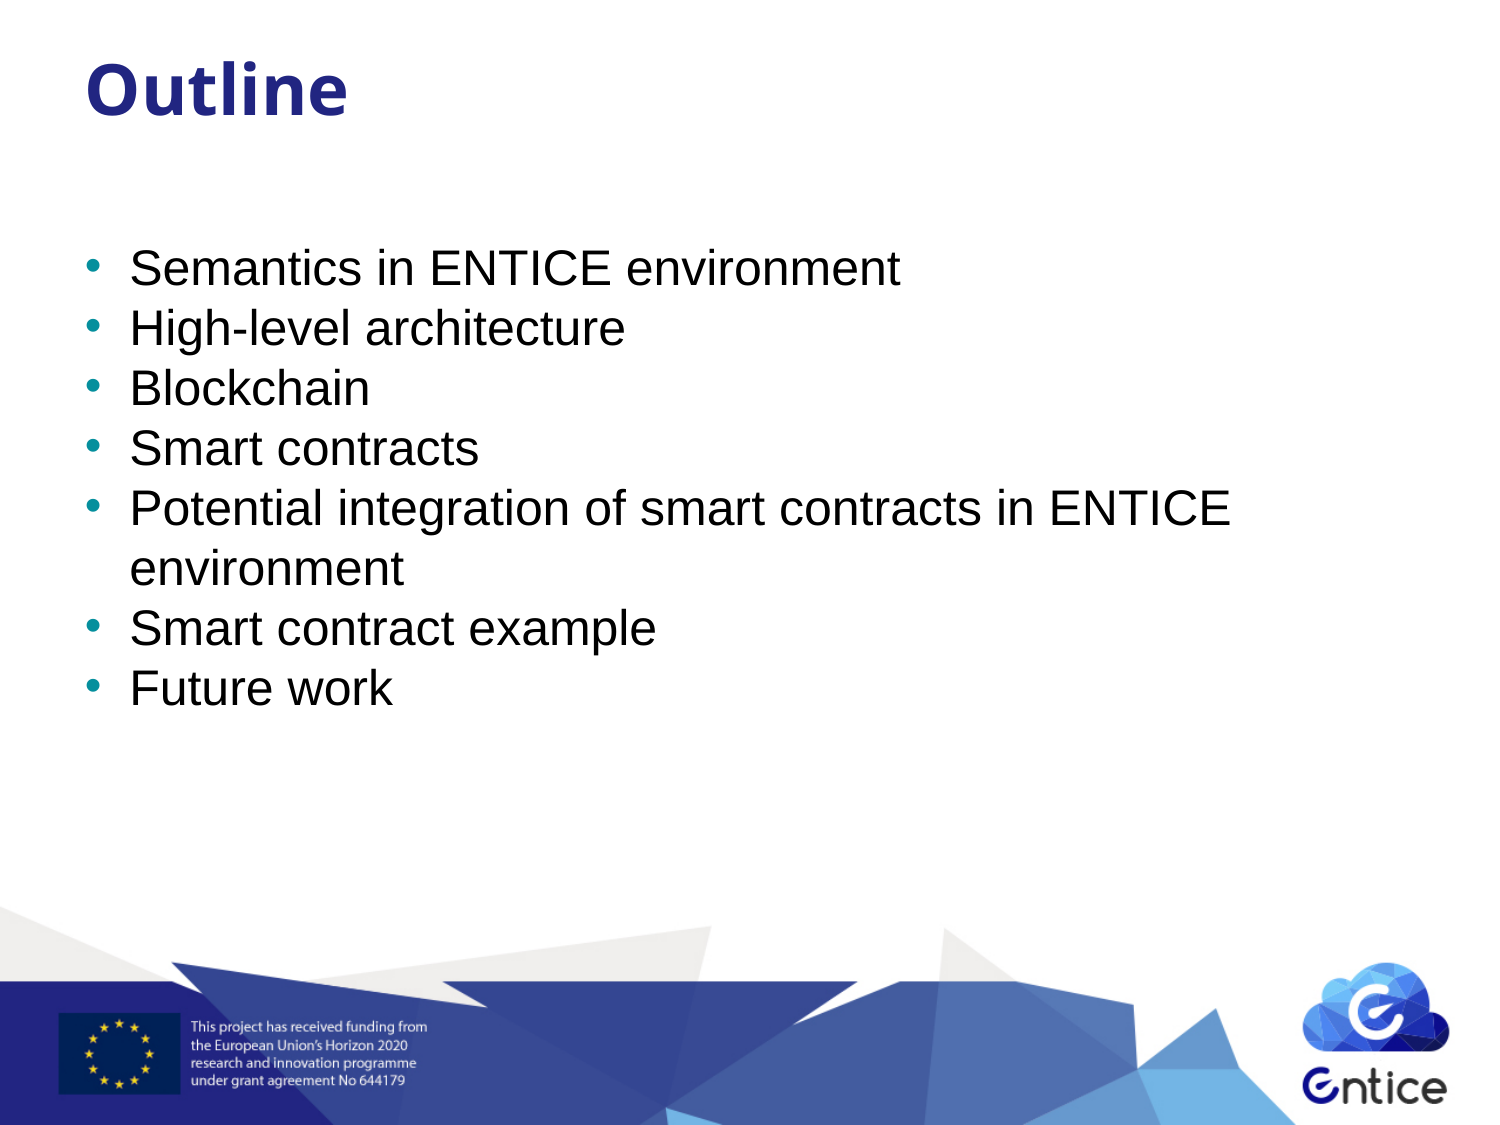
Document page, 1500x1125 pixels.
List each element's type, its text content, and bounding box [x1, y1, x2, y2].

picture [0, 0, 1500, 1125]
title Outline [70, 46, 1418, 211]
subtitle Semantics in ENTICE environment High-level architecture Blockchain Smart contracts Potential integration of smart contracts in ENTICE environment Smart contract example Future work [70, 228, 1418, 950]
